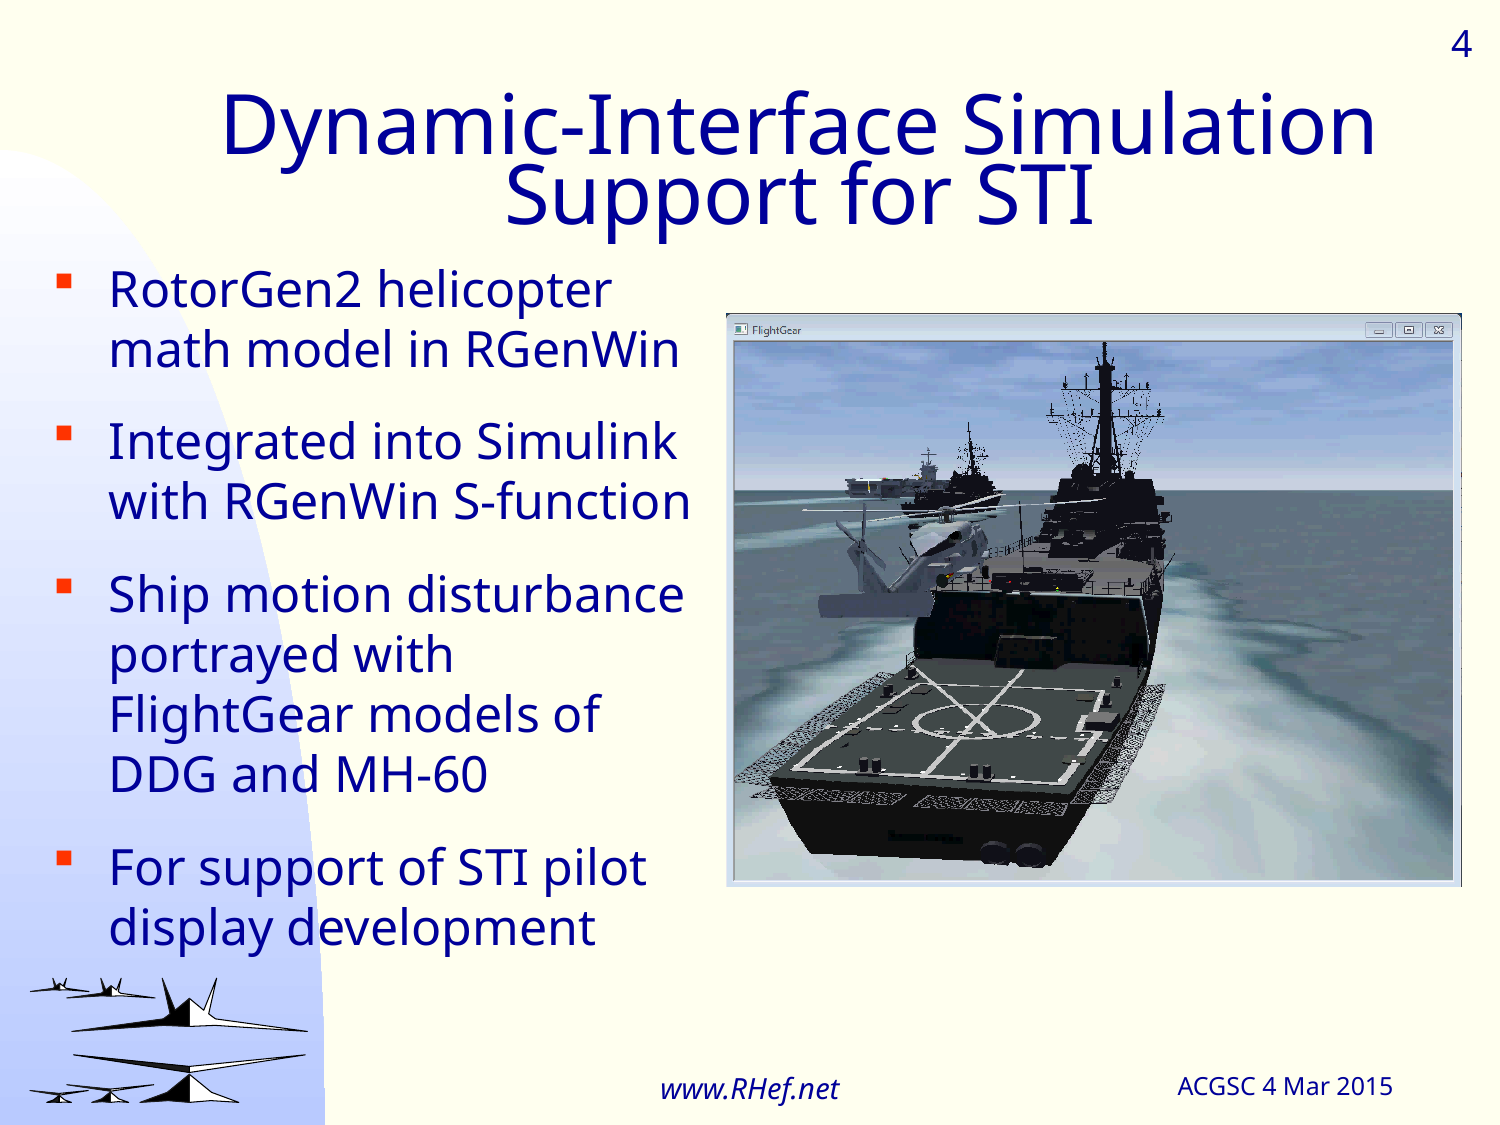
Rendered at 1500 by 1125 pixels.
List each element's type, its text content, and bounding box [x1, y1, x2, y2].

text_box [725, 312, 1463, 888]
list RotorGen2 helicopter math model in RGenWin Integrated into Simulink with RGenWin S-function Ship motion disturbance portrayed with FlightGear models of DDG and MH-60 For support of STI pilot display development [37, 249, 715, 975]
slide_number 4 [1274, 12, 1488, 88]
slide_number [1162, 1062, 1476, 1113]
title Dynamic-Interface Simulation Support for STI [162, 75, 1438, 263]
footer www.RHef.net [512, 1062, 988, 1113]
